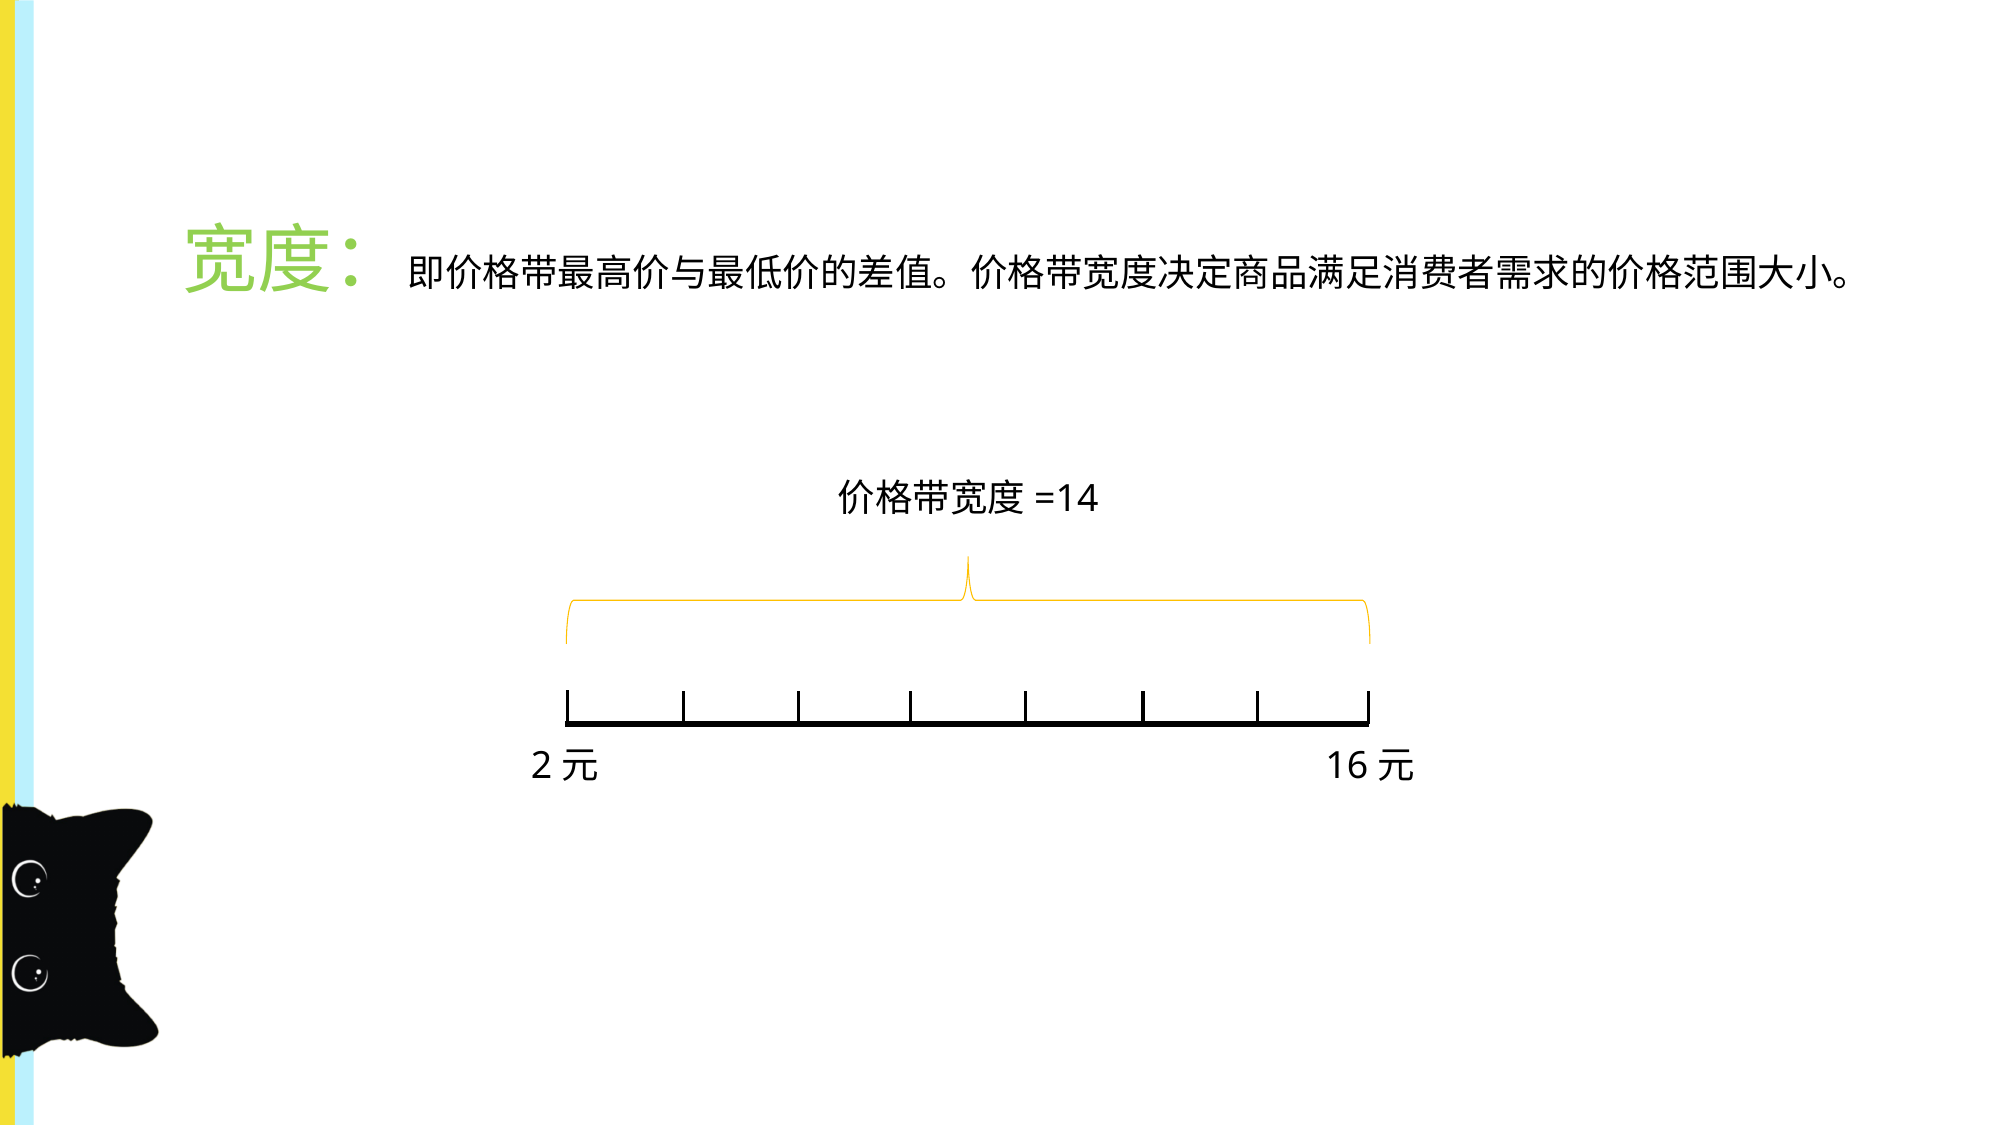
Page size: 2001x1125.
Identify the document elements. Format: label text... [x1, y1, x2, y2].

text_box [522, 466, 1418, 795]
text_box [0, 0, 165, 1125]
text_box 宽度：即价格带最高价与最低价的差值。价格带宽度决定商品满足消费者需求的价格范围大小。 [168, 158, 1886, 354]
